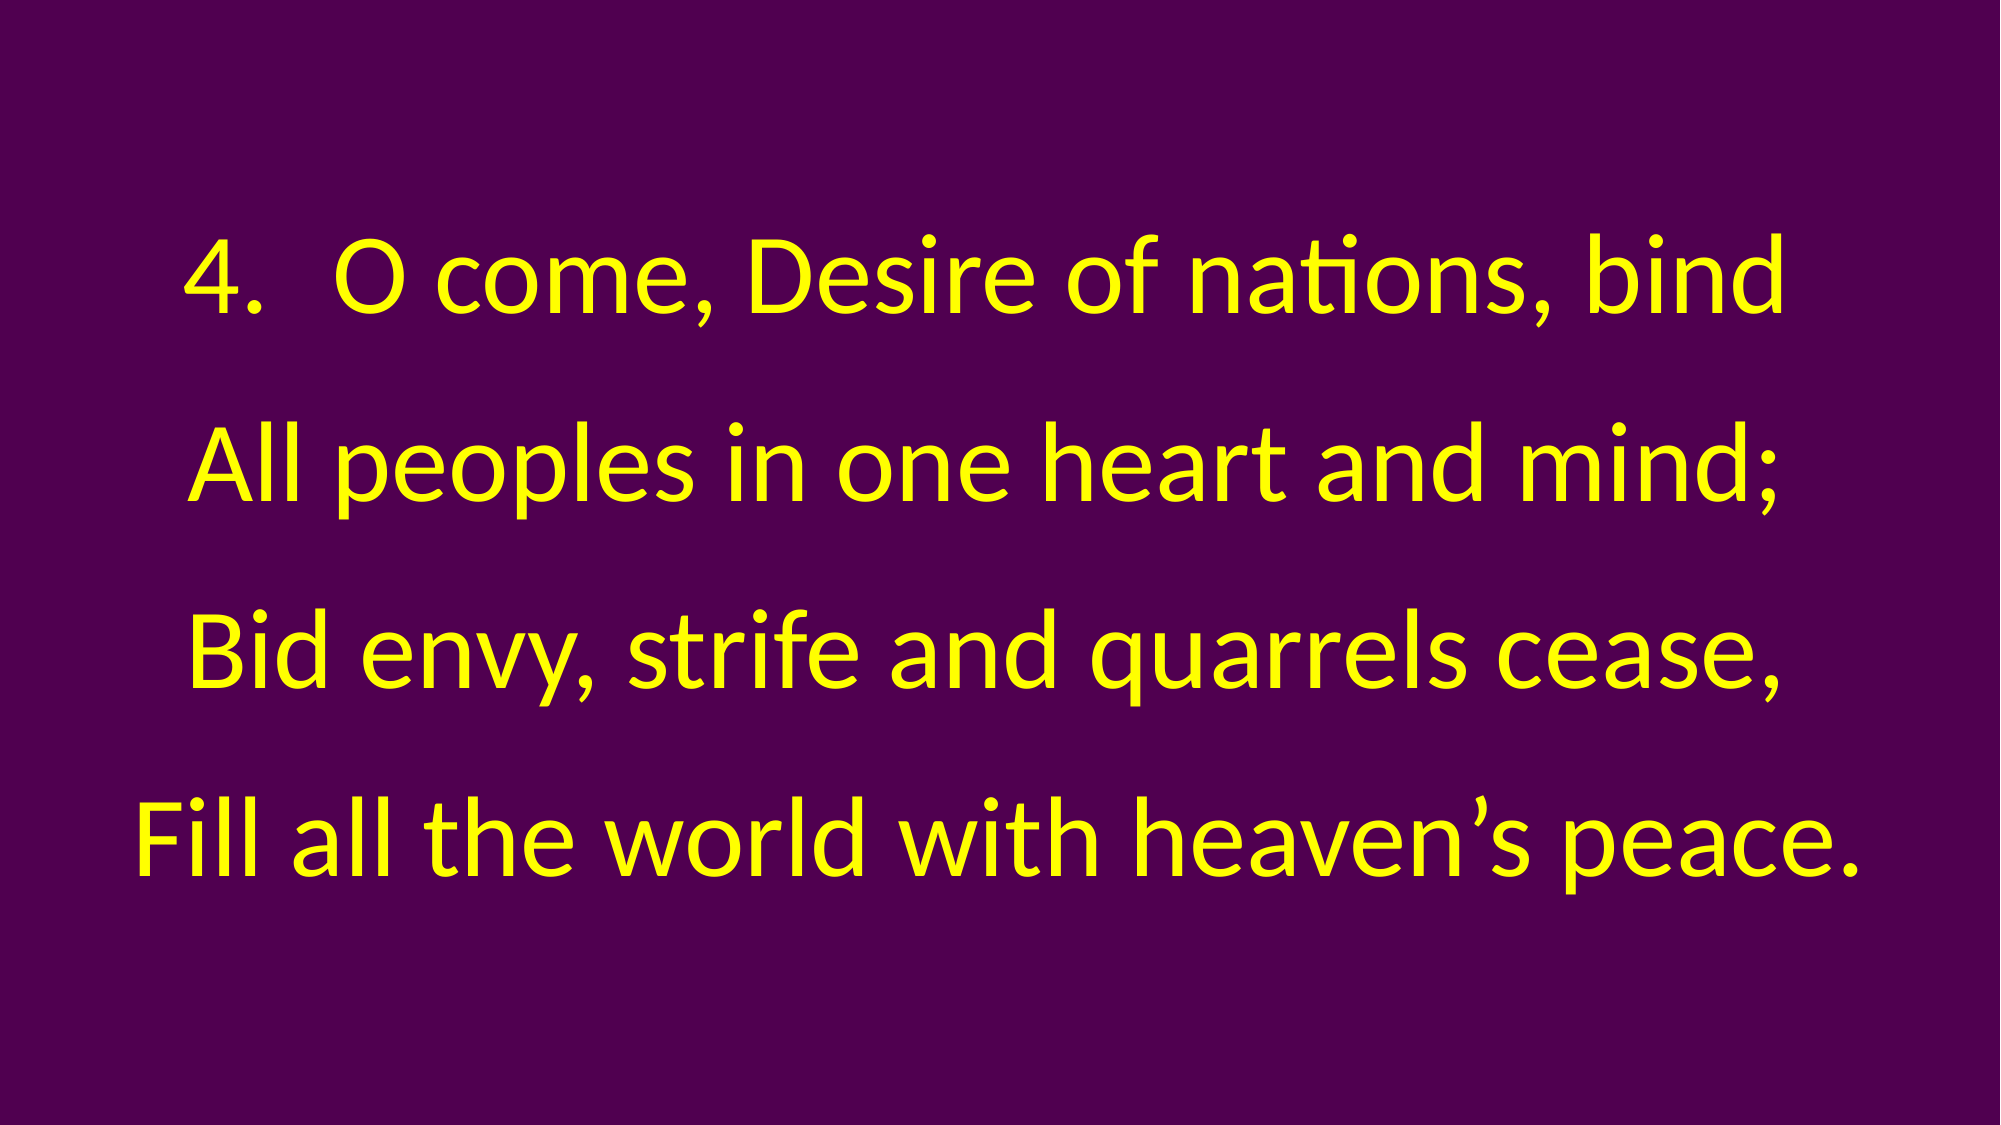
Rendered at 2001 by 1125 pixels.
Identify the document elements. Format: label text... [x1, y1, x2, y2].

text_box O come, Desire of nations, bind All peoples in one heart and mind; Bid envy, strife and quarrels cease, Fill all the world with heaven’s peace. [0, 191, 2000, 907]
